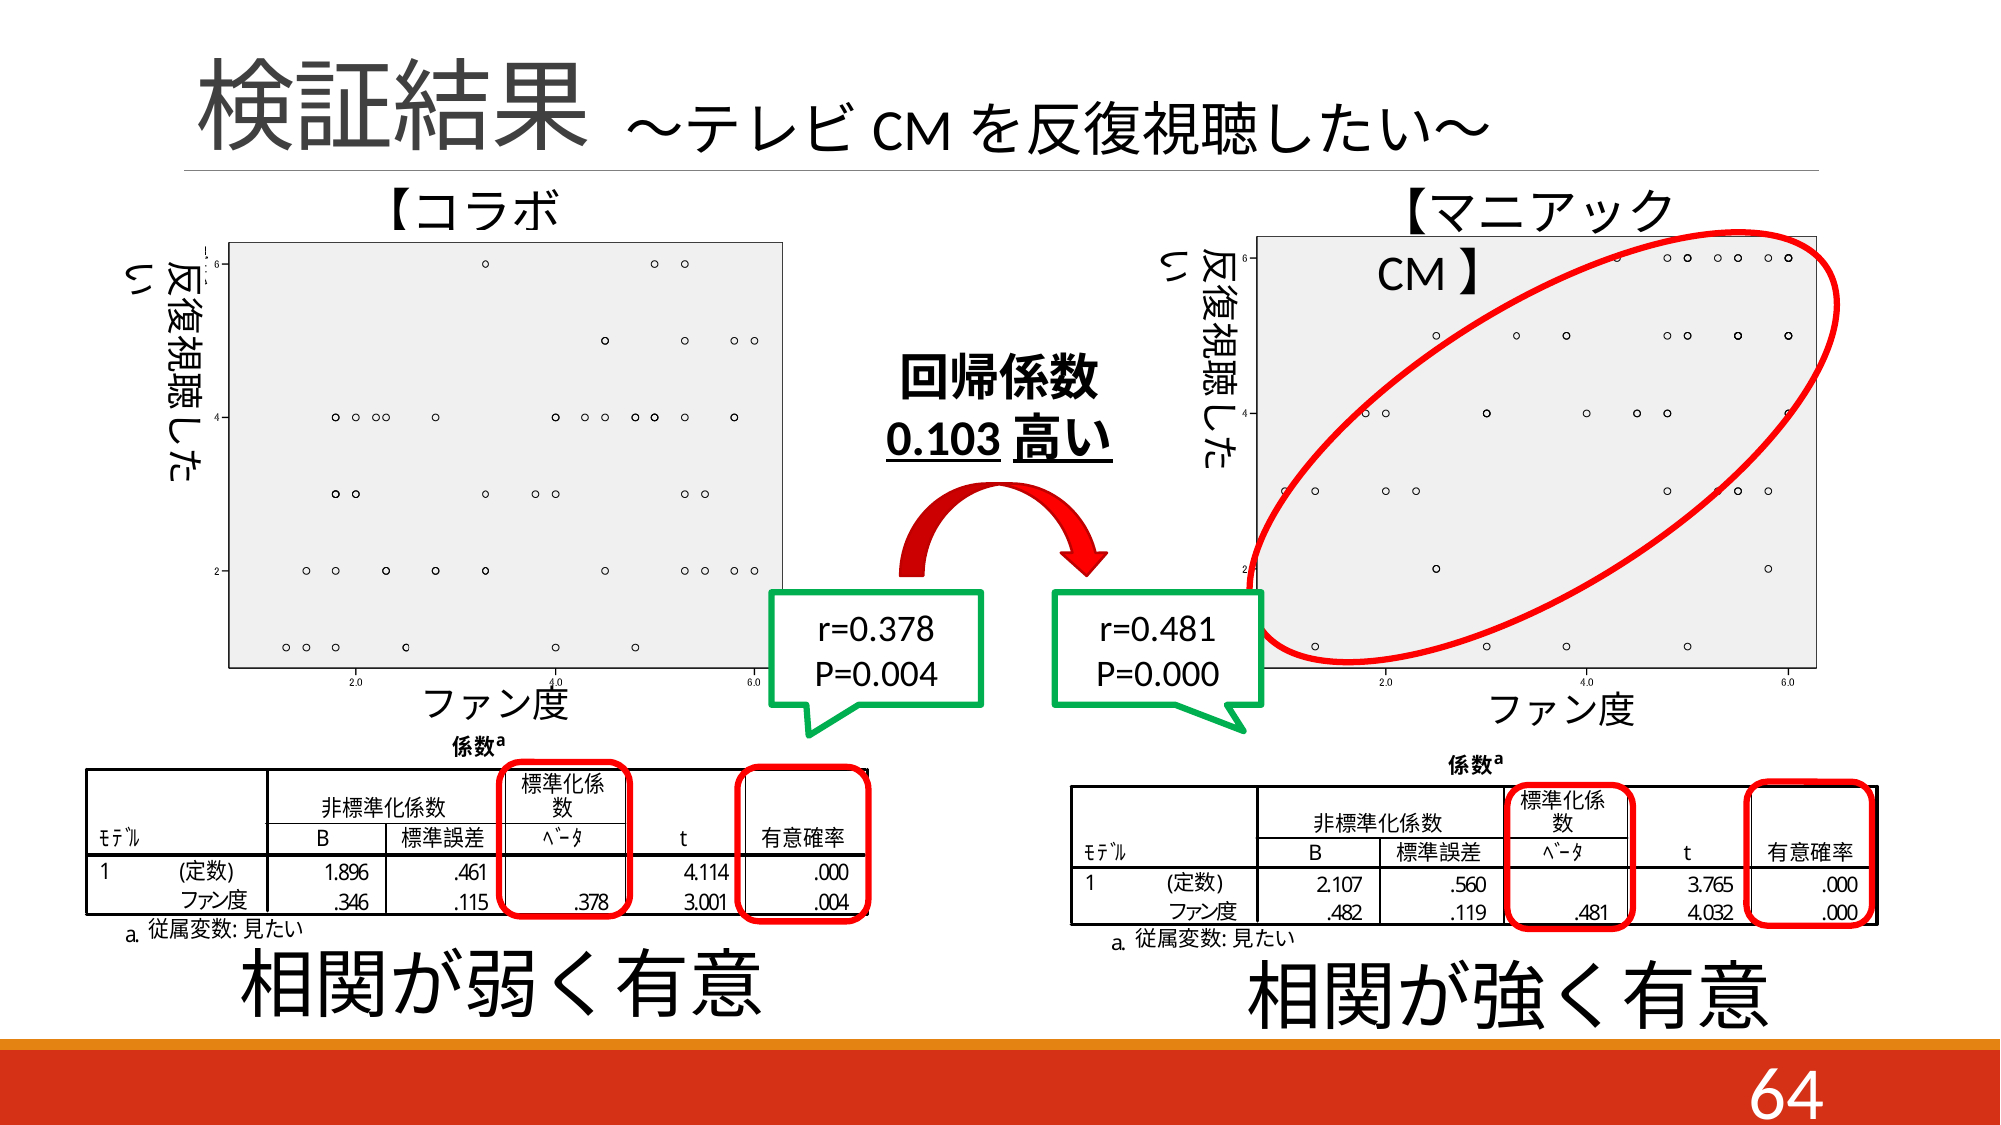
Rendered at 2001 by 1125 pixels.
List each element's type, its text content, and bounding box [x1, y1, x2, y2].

text_box 相関が強く有意 [1231, 991, 1787, 1046]
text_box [1054, 729, 1928, 983]
title 検証結果 [180, 28, 1830, 171]
text_box 【マニアックCM】 [1362, 172, 1742, 220]
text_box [69, 709, 917, 976]
text_box r=0.481 P=0.000 [1053, 590, 1263, 726]
text_box ファン度 [405, 696, 590, 706]
text_box ～テレビCMを反復視聴したい～ [611, 84, 1507, 170]
text_box r=0.378 P=0.004 [770, 590, 983, 707]
text_box [898, 482, 1109, 578]
text_box 【コラボCM】 [346, 172, 648, 226]
picture [1237, 223, 1828, 686]
slide_number 64 [1624, 1059, 1840, 1120]
text_box 回帰係数 0.103高い [871, 337, 1128, 473]
text_box ファン度 [1471, 695, 1656, 726]
picture [204, 229, 794, 688]
text_box 相関が弱く有意 [224, 984, 780, 1035]
text_box 反復視聴したい [140, 245, 201, 531]
text_box 反復視聴したい [1175, 232, 1235, 515]
